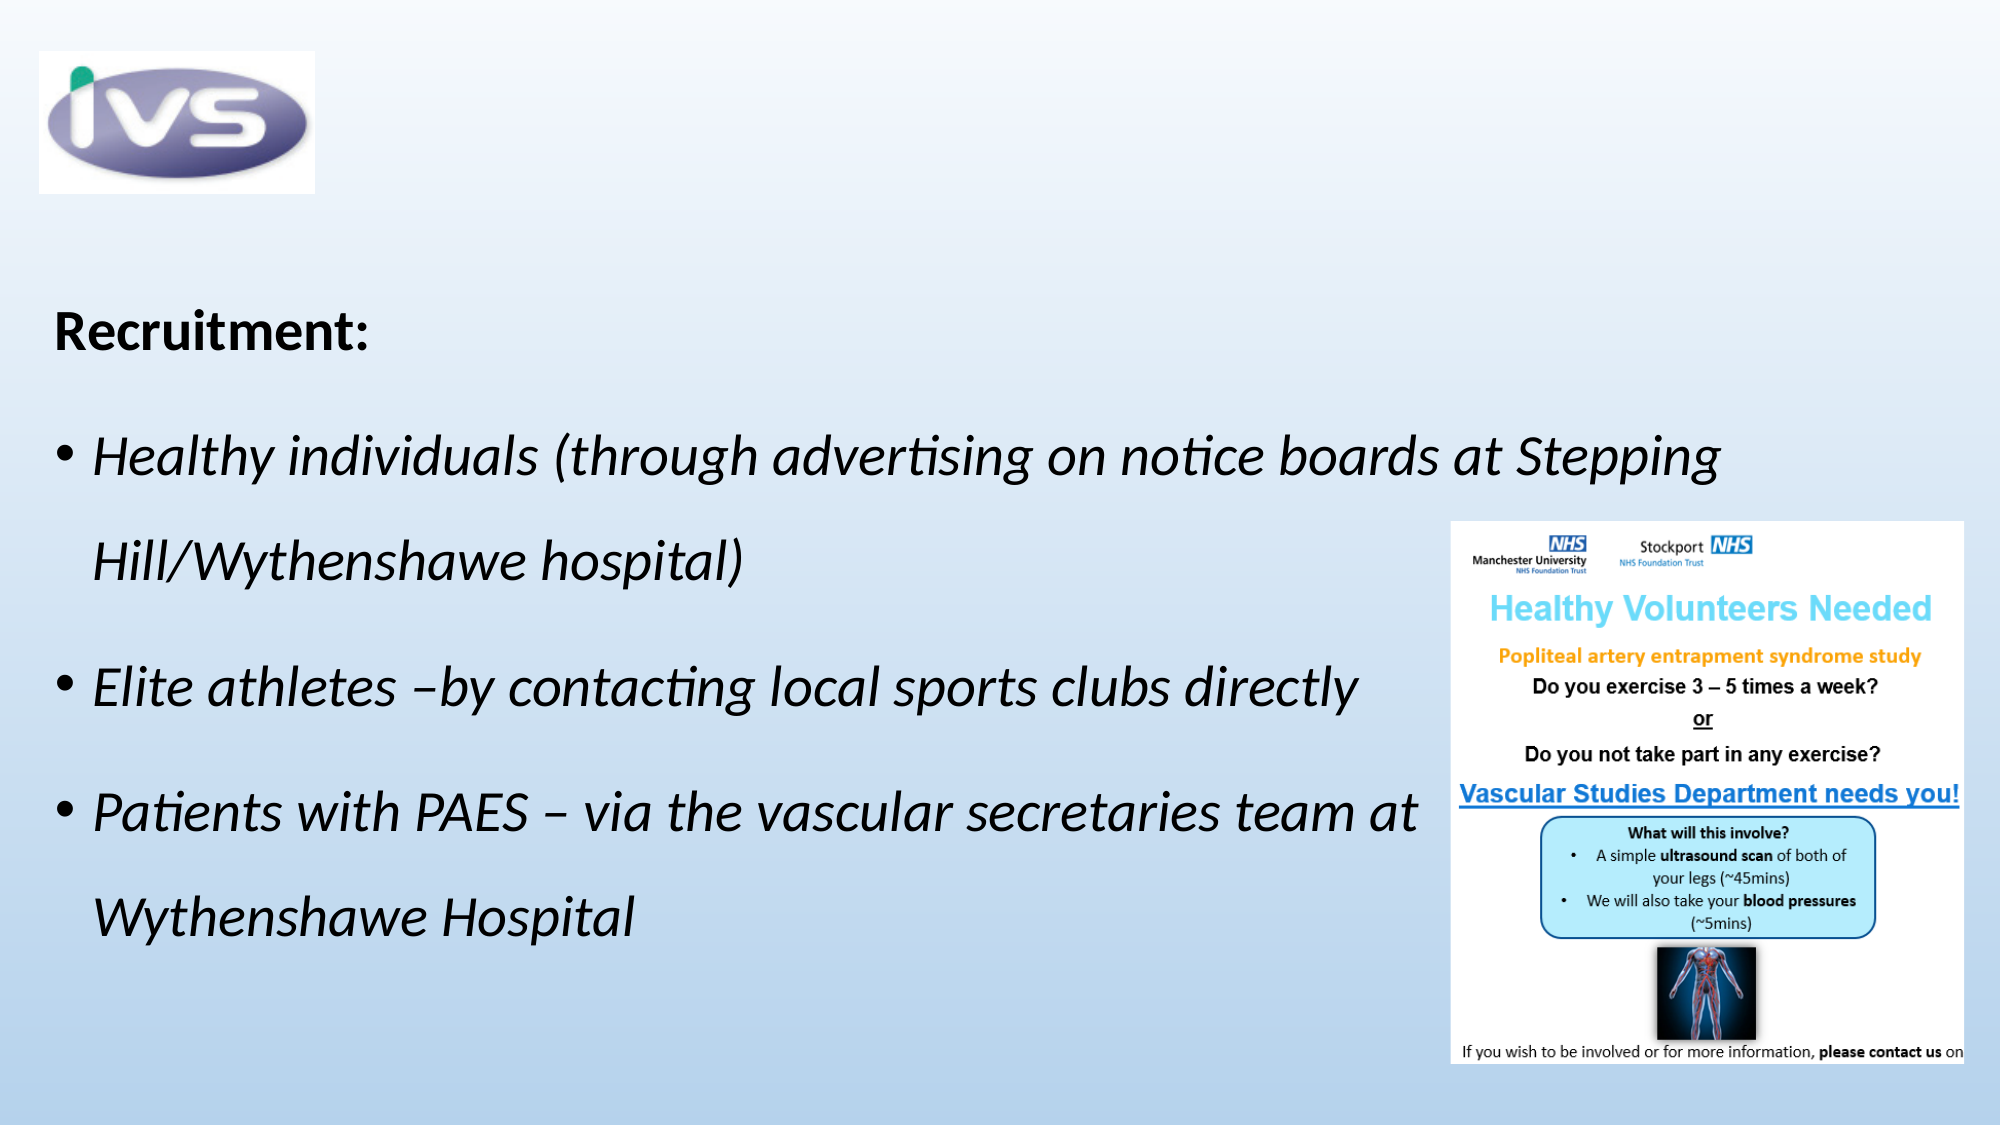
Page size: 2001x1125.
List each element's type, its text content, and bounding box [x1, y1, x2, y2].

list Recruitment: Healthy individuals (through advertising on notice boards at Stepping Hill/Wythenshawe hospital) Elite athletes –by contacting local sports clubs directly Patients with PAES – via the vascular secretaries team at Wythenshawe Hospital [39, 249, 1765, 964]
picture [39, 51, 315, 194]
picture [1450, 521, 1965, 1064]
